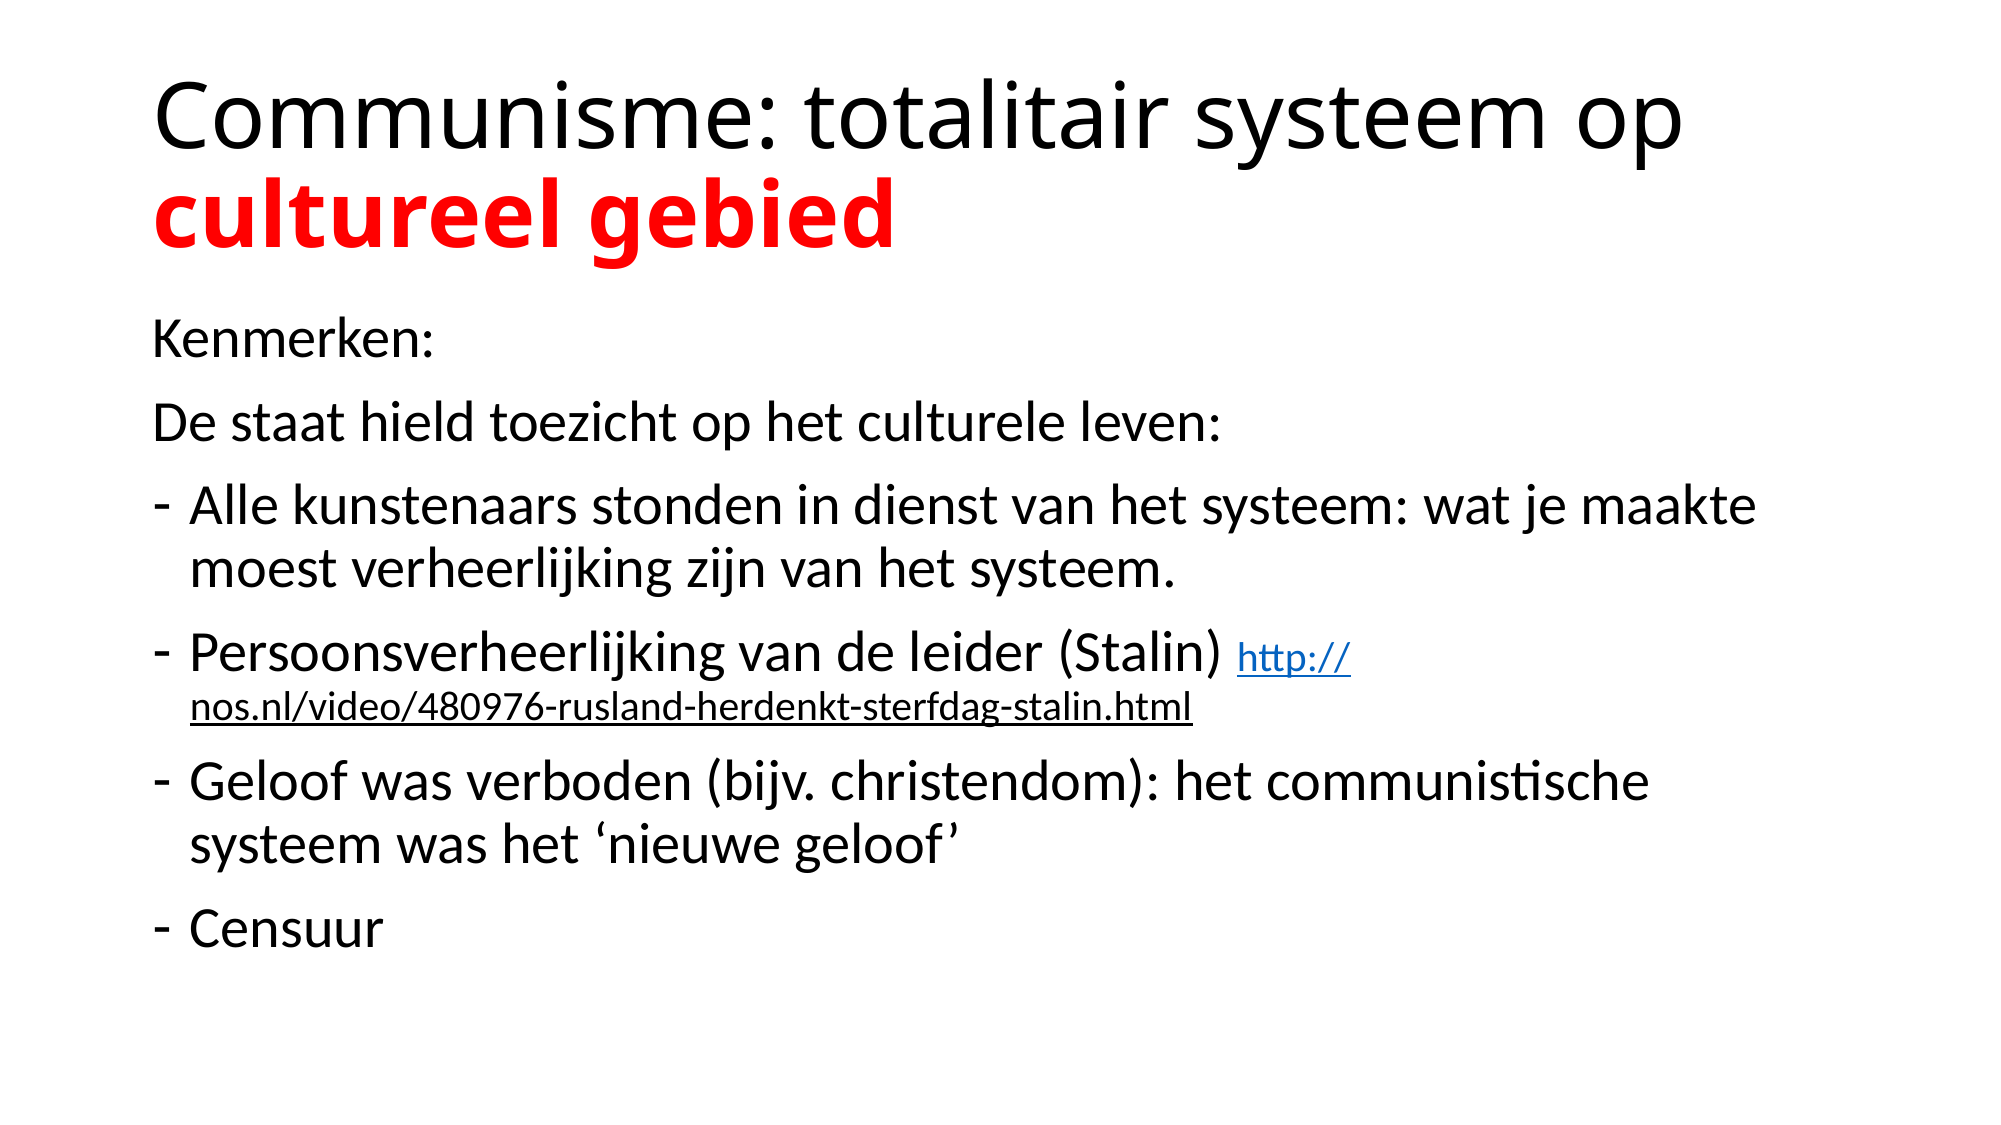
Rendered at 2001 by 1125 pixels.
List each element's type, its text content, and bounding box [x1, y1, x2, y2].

title Communisme: totalitair systeem op cultureel gebied [137, 59, 1863, 278]
list Kenmerken: De staat hield toezicht op het culturele leven: Alle kunstenaars stonden in dienst van het systeem: wat je maakte moest verheerlijking zijn van het systeem. Persoonsverheerlijking van de leider (Stalin) http://nos.nl/video/480976-rusland-herdenkt-sterfdag-stalin.html Geloof was verboden (bijv. christendom): het communistische systeem was het ‘nieuwe geloof’ Censuur [137, 299, 1863, 1014]
